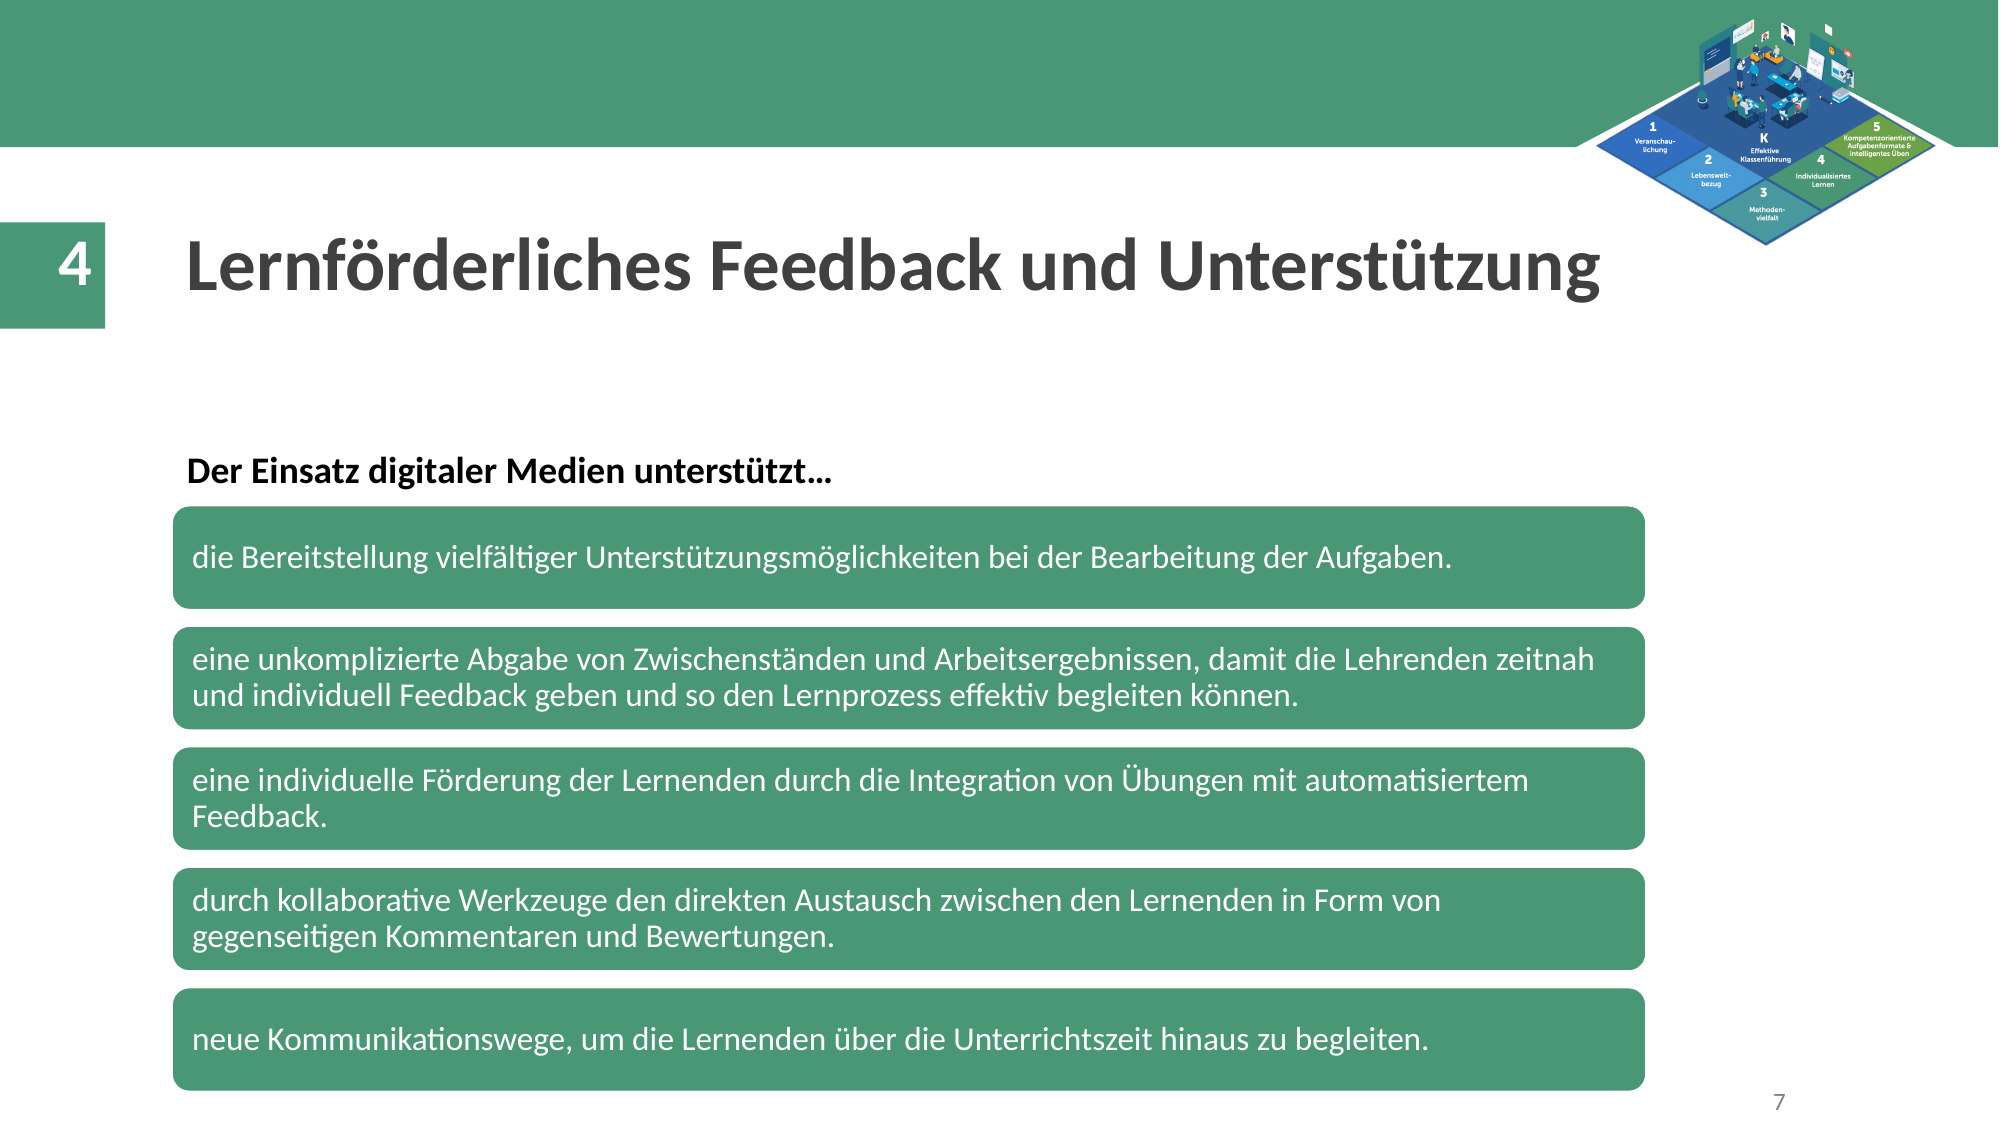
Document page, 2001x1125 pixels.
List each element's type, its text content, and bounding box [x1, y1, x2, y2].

slide_number 7 [1350, 1075, 1801, 1125]
picture [1589, 12, 1942, 249]
list Der Einsatz digitaler Medien unterstützt… [171, 443, 1663, 1036]
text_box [171, 496, 1647, 1101]
list Lernförderliches Feedback und Unterstützung [171, 220, 1910, 314]
